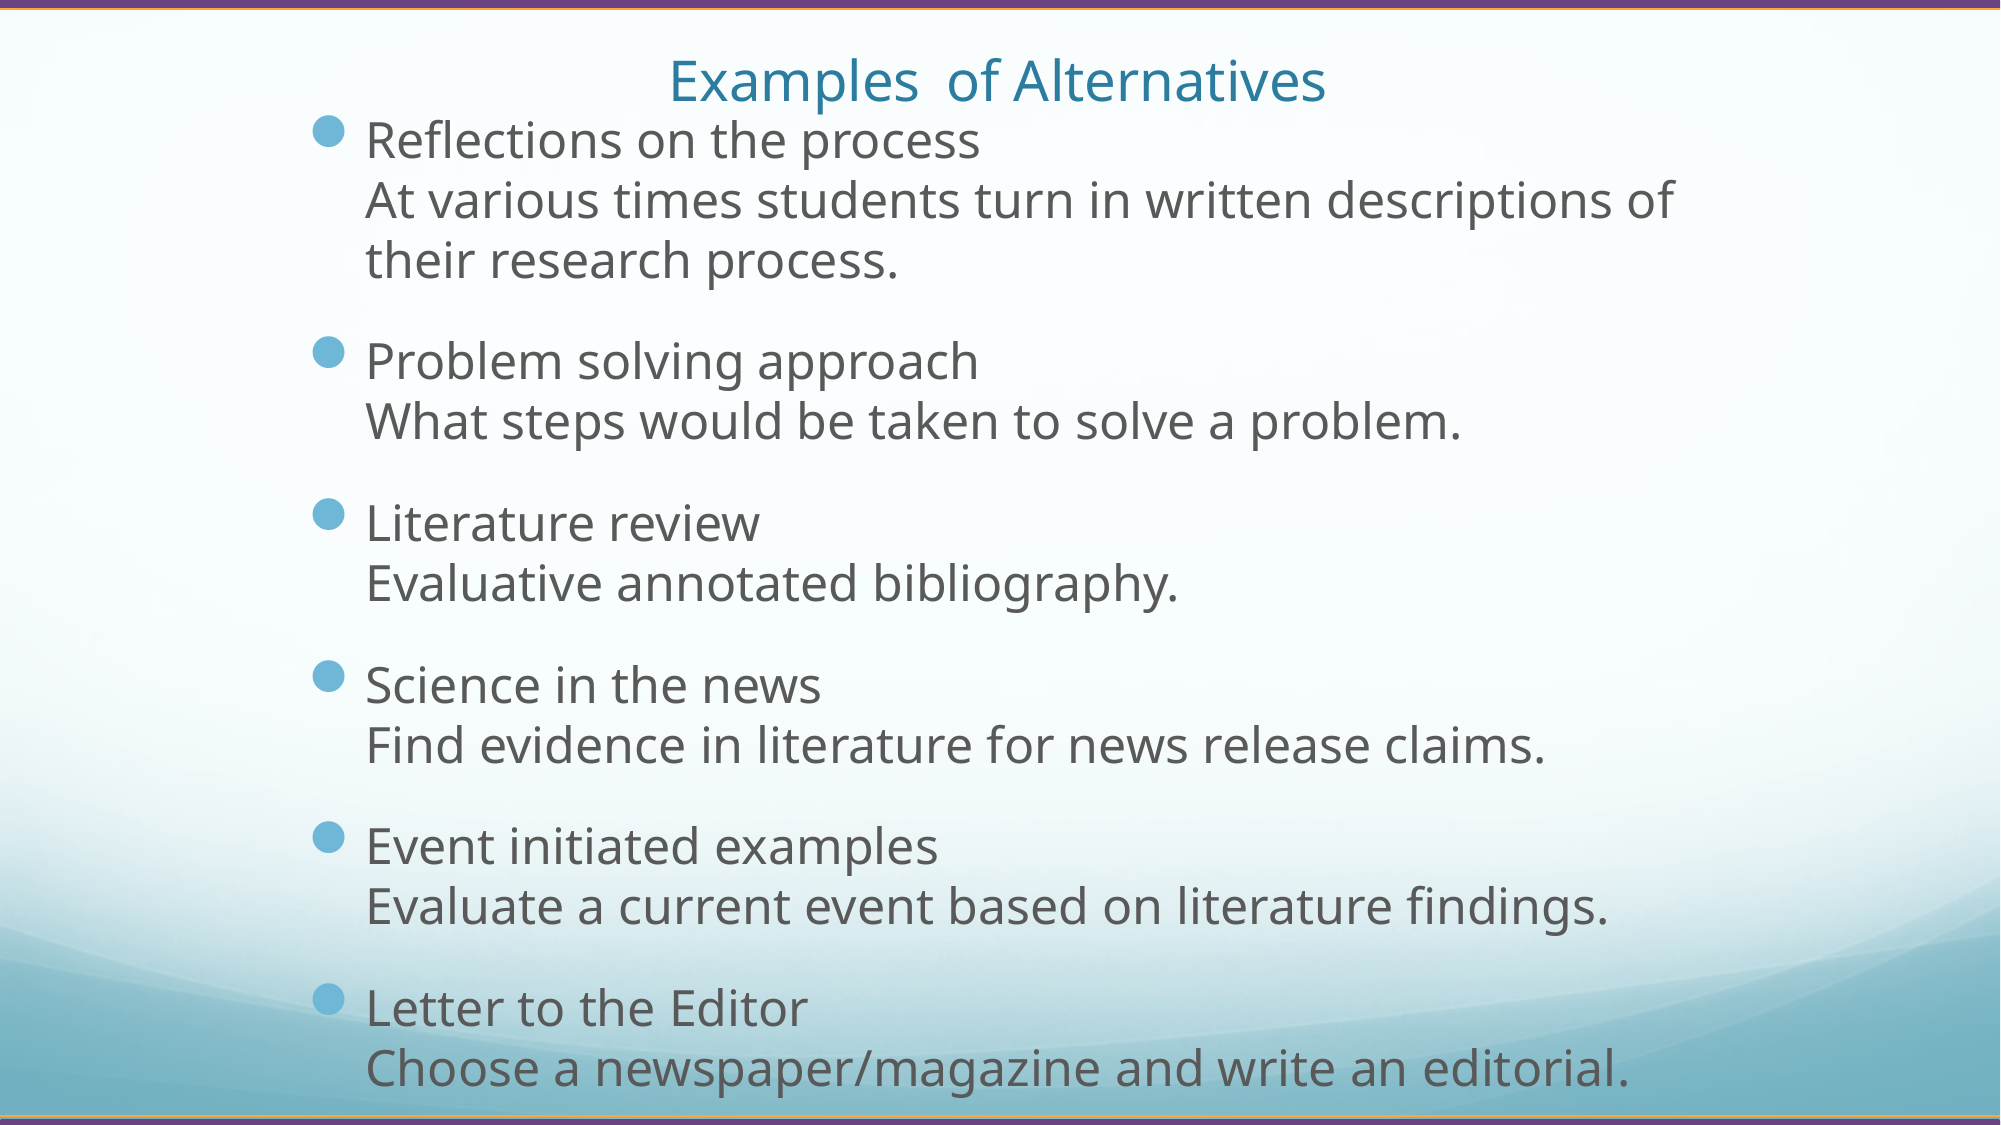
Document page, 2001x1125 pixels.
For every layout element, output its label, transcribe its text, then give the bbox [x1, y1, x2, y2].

list Reflections on the process At various times students turn in written descriptions of their research process. Problem solving approach What steps would be taken to solve a problem. Literature review Evaluative annotated bibliography. Science in the news Find evidence in literature for news release claims. Event initiated examples Evaluate a current event based on literature findings. Letter to the Editor Choose a newspaper/magazine and write an editorial. [293, 100, 1750, 815]
title Examples of Alternatives [541, 0, 1456, 100]
